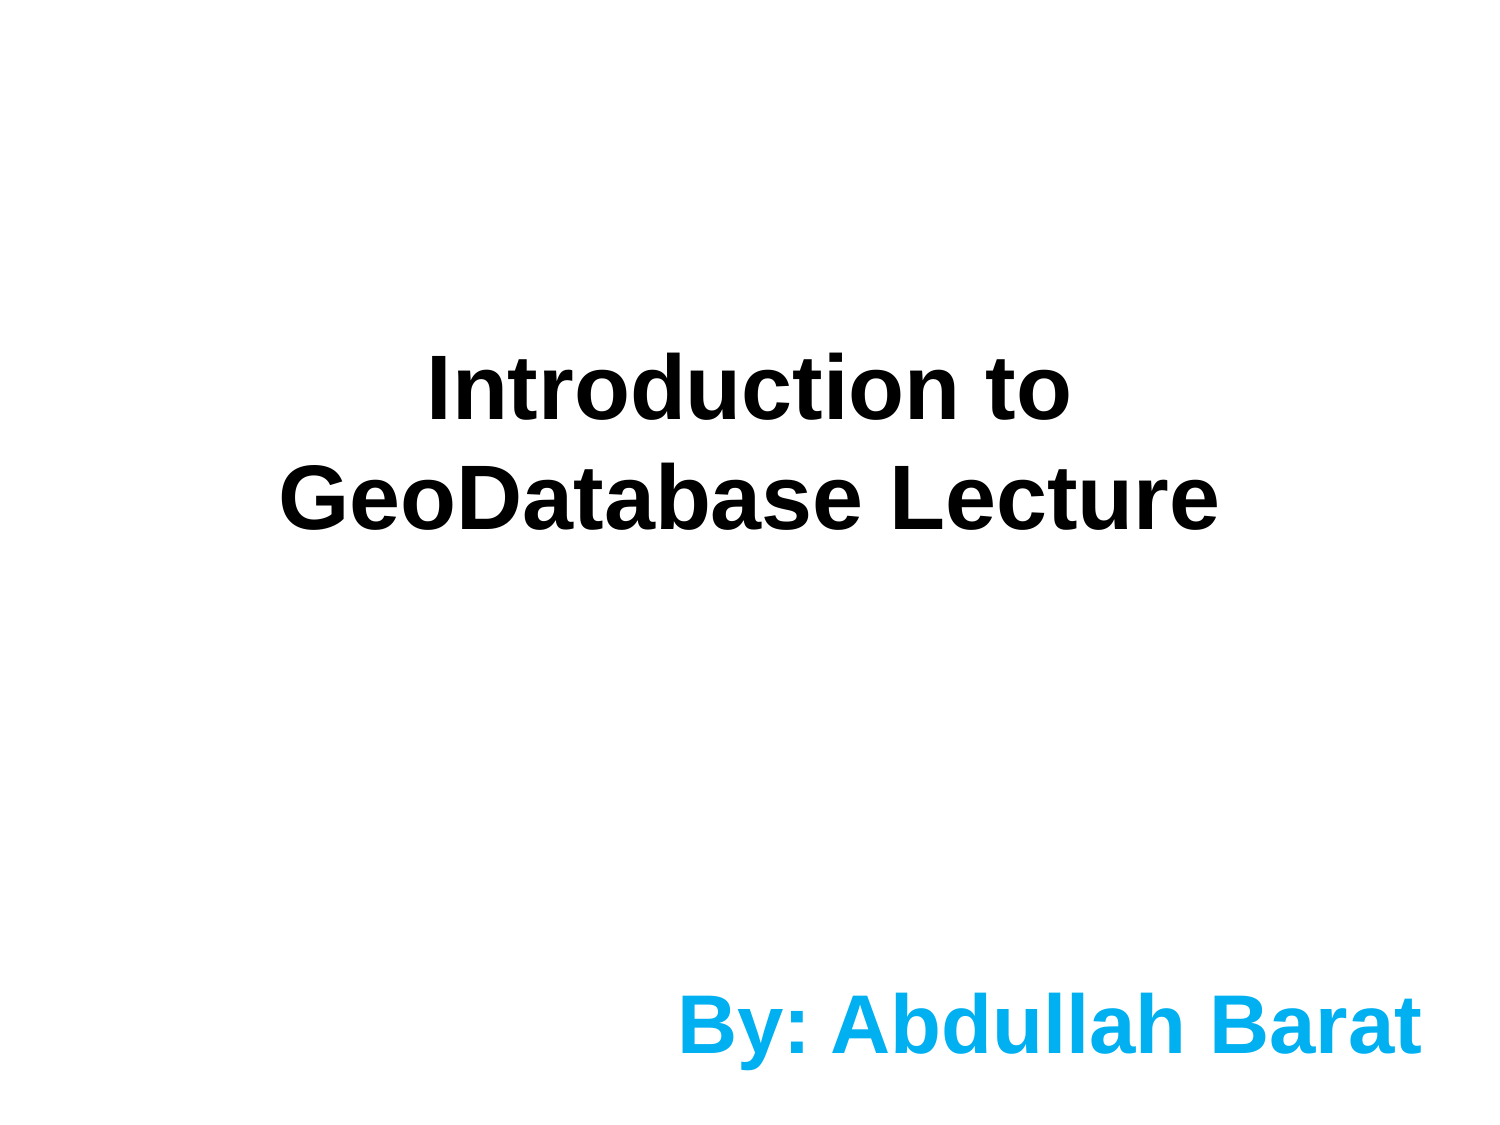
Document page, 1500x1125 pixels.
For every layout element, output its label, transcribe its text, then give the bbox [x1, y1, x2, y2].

subtitle By: Abdullah Barat [624, 962, 1475, 1100]
title Introduction to GeoDatabase Lecture [112, 50, 1388, 825]
